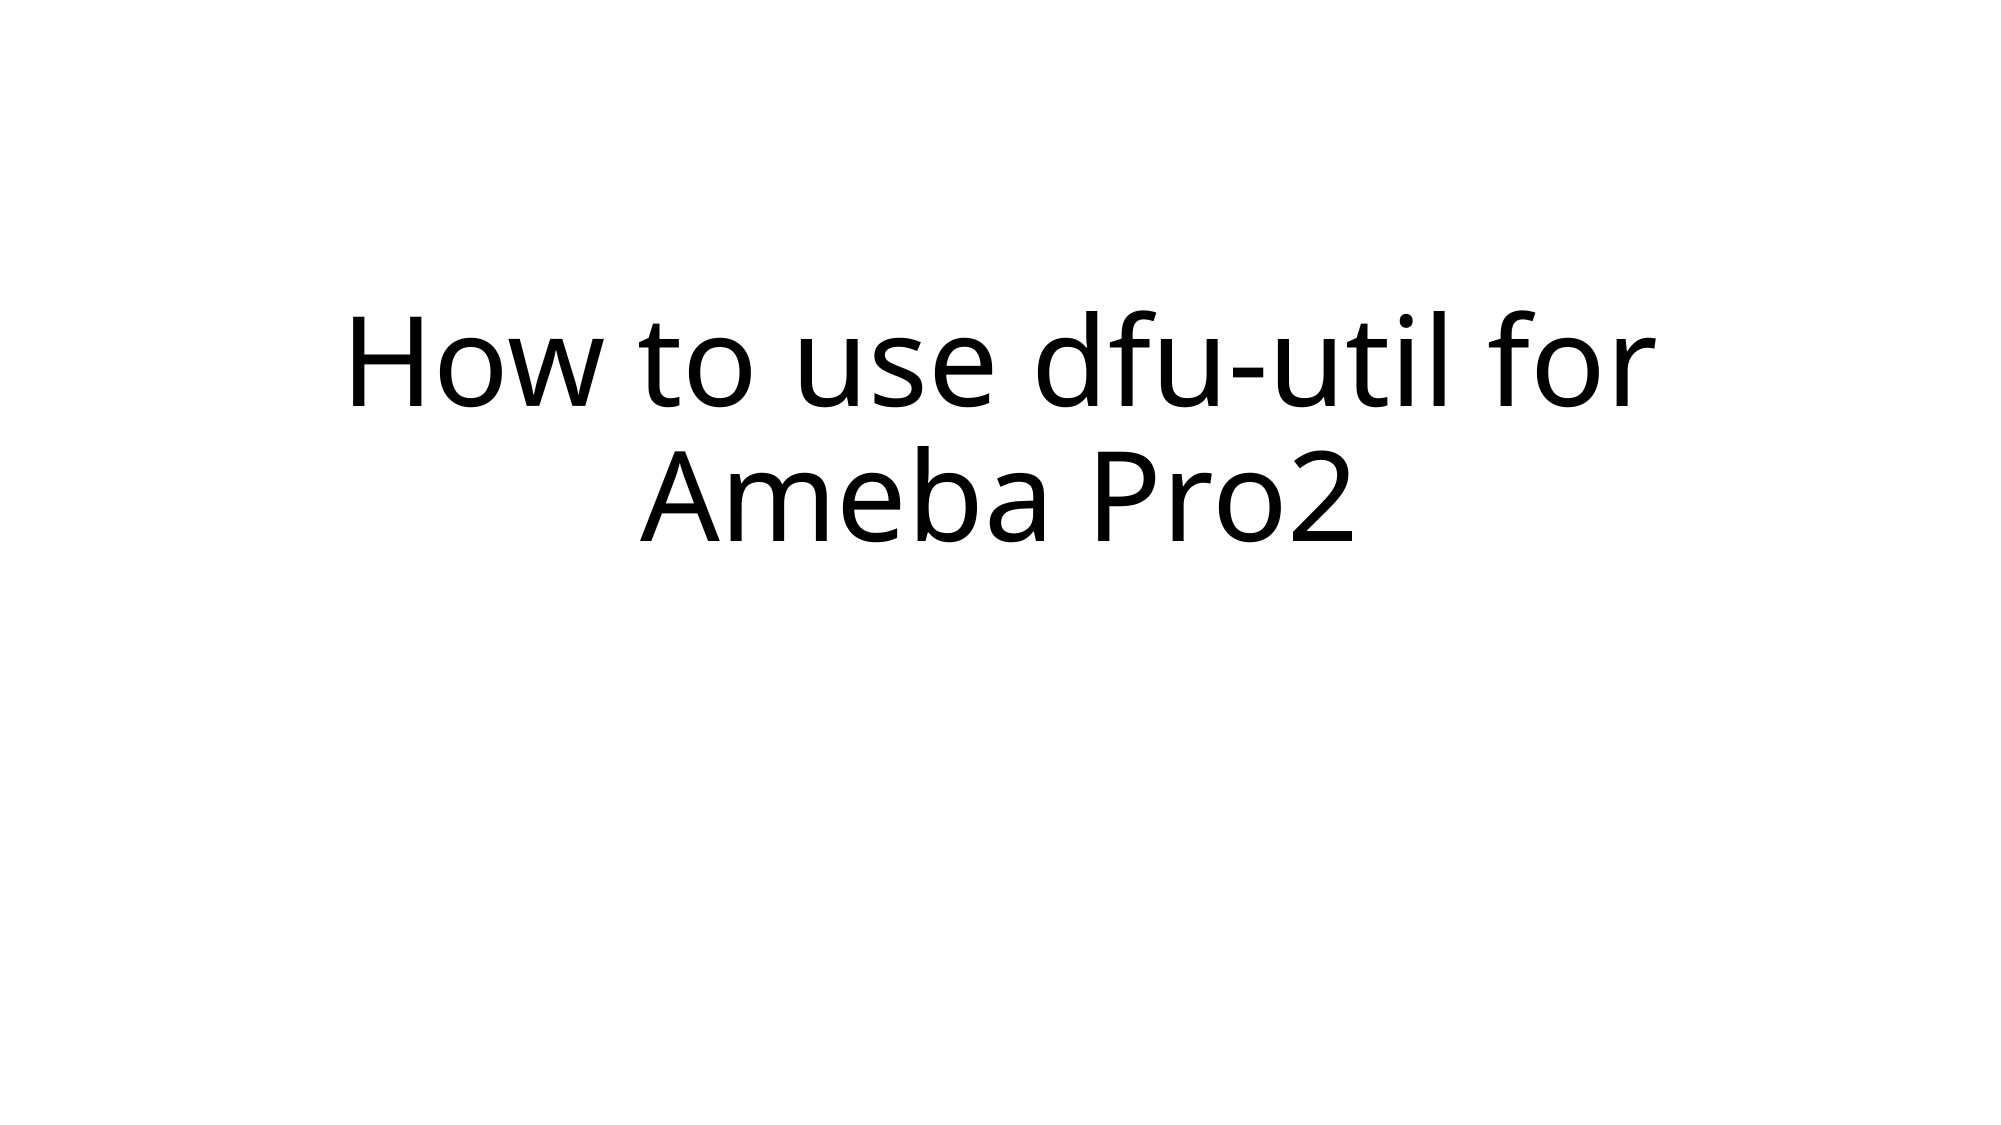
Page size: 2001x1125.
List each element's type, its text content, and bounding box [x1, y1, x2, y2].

title How to use dfu-util for Ameba Pro2 [249, 184, 1750, 576]
